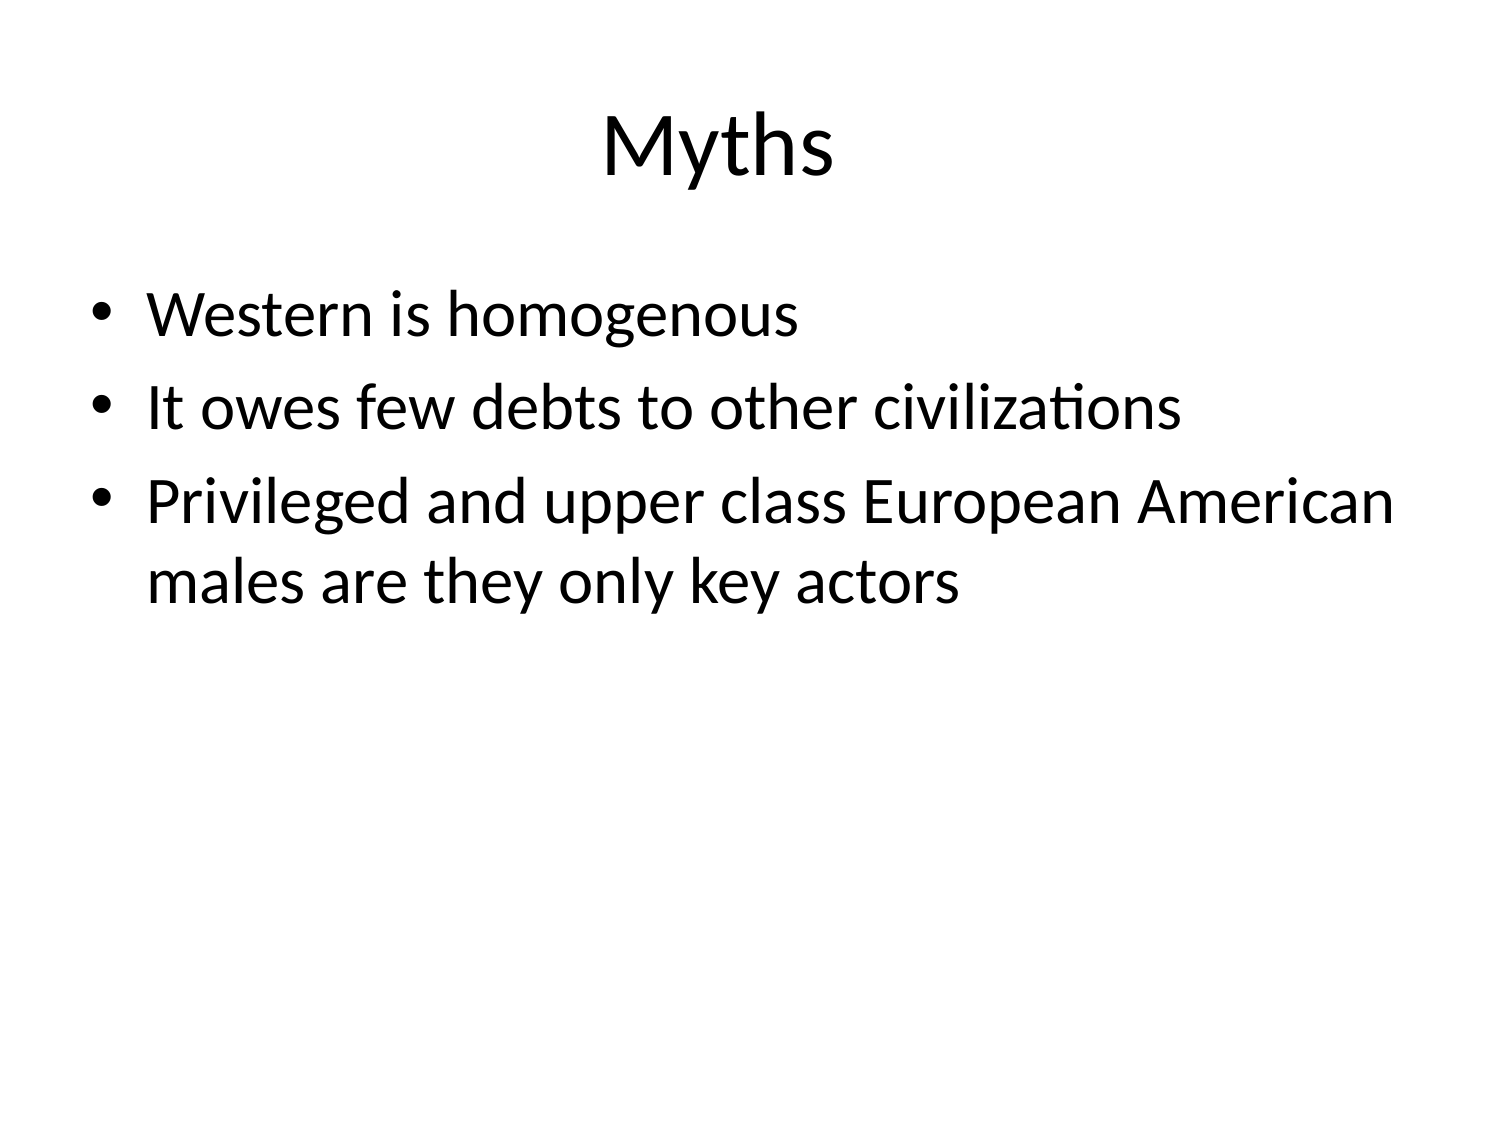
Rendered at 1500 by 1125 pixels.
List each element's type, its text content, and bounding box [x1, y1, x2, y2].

list Western is homogenous It owes few debts to other civilizations Privileged and upper class European American males are they only key actors [75, 262, 1425, 1005]
title Myths [75, 45, 1425, 233]
